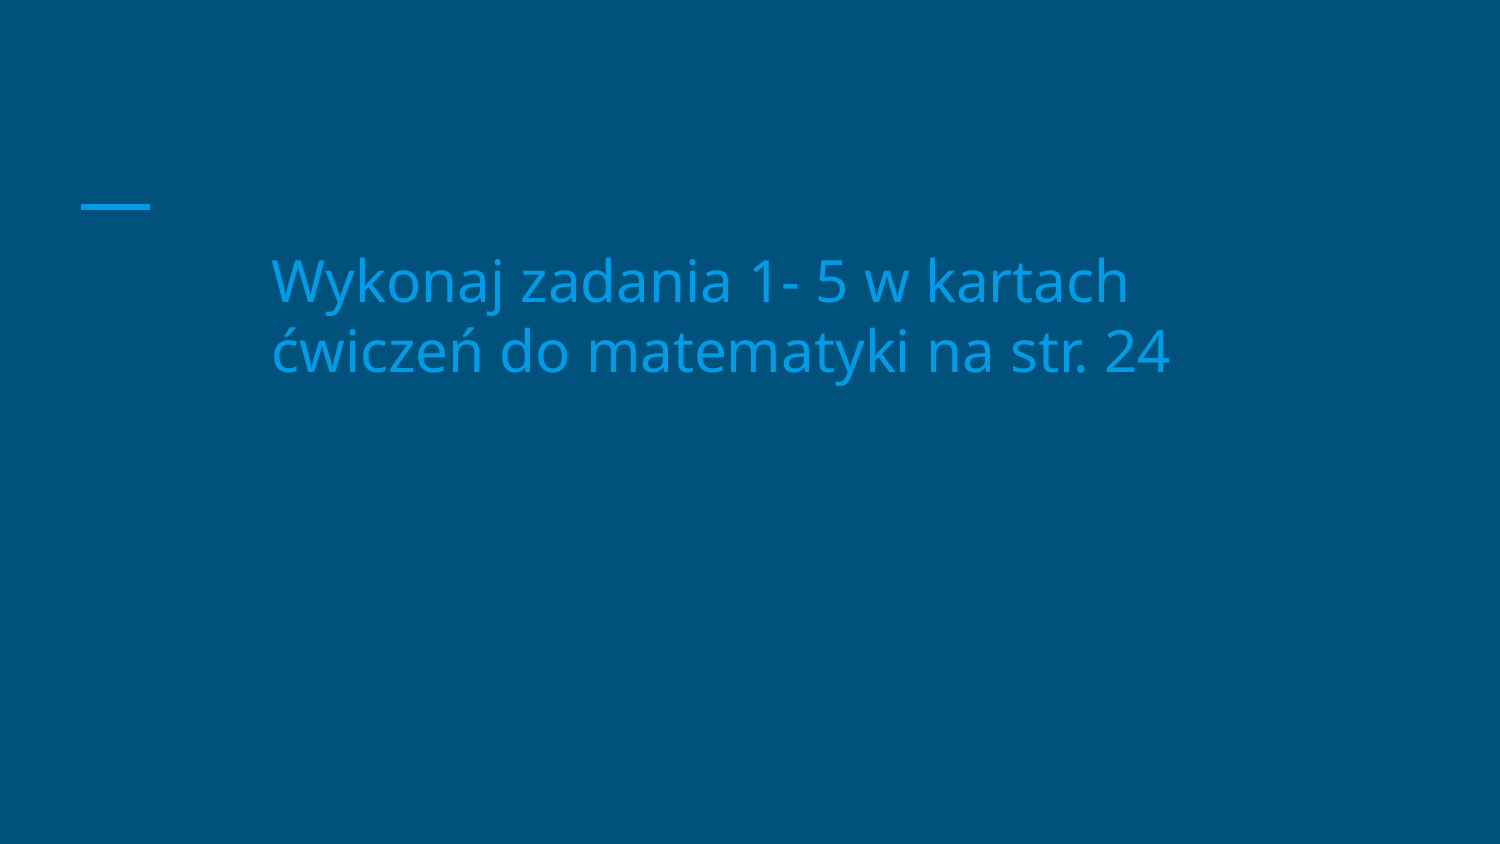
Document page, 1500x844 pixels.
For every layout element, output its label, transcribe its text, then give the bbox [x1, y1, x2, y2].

text_box Wykonaj zadania 1- 5 w kartach ćwiczeń do matematyki na str. 24 [256, 228, 1219, 450]
